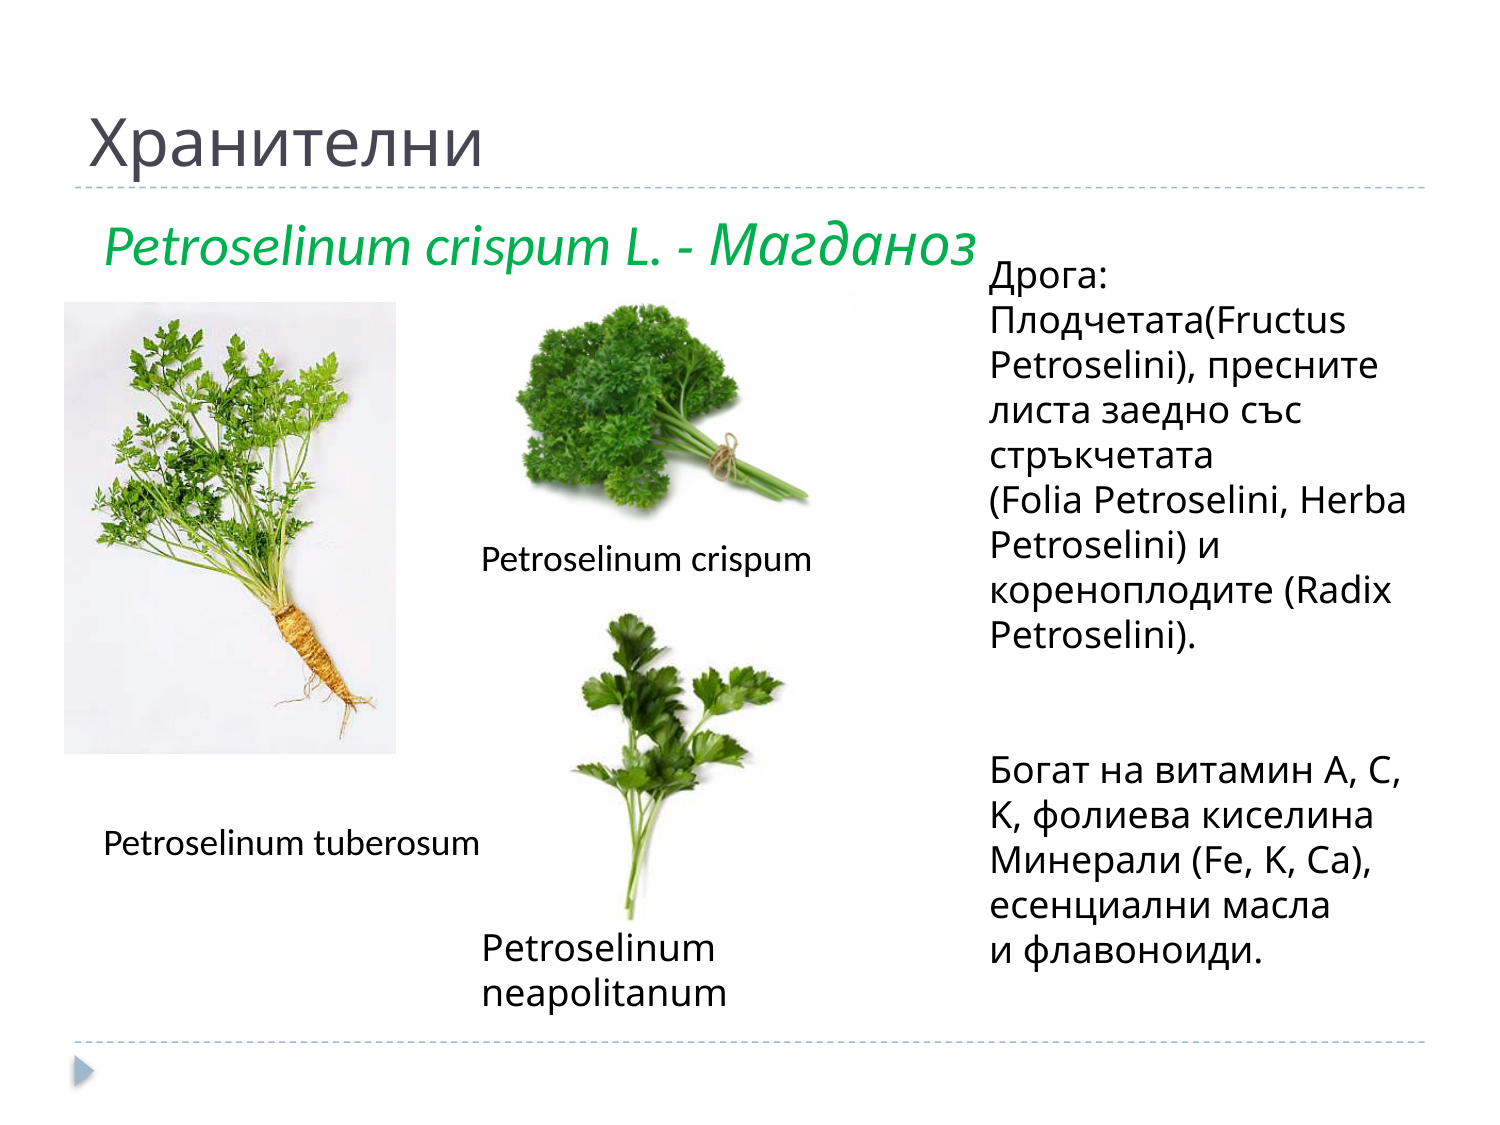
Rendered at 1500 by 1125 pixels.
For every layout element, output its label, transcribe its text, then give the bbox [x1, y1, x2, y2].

picture [64, 302, 396, 754]
text_box Petroselinum crispum [466, 527, 892, 587]
text_box Petroselinum tuberosum [88, 810, 526, 871]
text_box Petroselinum neapolitanum [466, 916, 963, 1022]
picture [489, 290, 857, 528]
text_box Дрога: Плодчетата(Fructus Petroselini), пресните листа заедно със стръкчетата (Folia Petroselini, Herba Petroselini) и кореноплодите (Radix Petroselini). Богат на витамин А, С, K, фолиева киселина Минерали (Fe, K, Ca), есенциални масла и флавоноиди. [974, 243, 1459, 1024]
title Хранителни [75, 24, 1425, 188]
list Petroselinum crispum L. - Магданоз [75, 200, 1425, 1010]
picture [548, 609, 802, 929]
